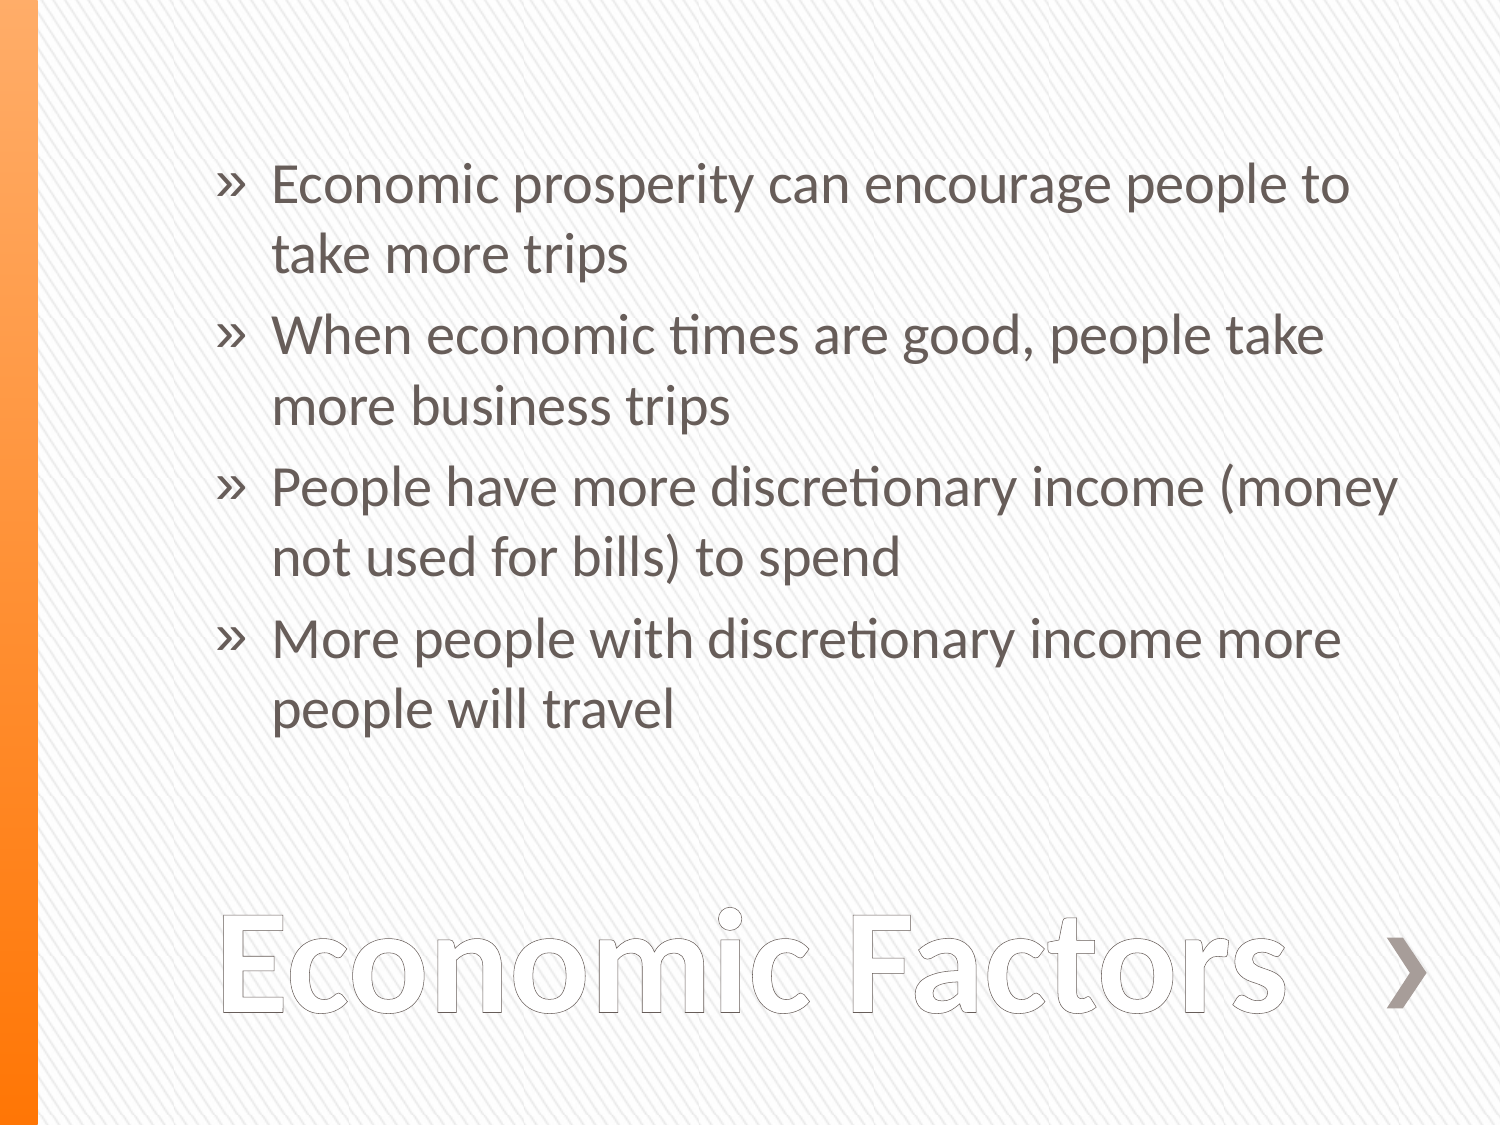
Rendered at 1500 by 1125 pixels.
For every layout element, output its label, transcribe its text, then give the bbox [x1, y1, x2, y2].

title Economic Factors [200, 863, 1388, 1050]
list Economic prosperity can encourage people to take more trips When economic times are good, people take more business trips People have more discretionary income (money not used for bills) to spend More people with discretionary income more people will travel [200, 137, 1425, 863]
